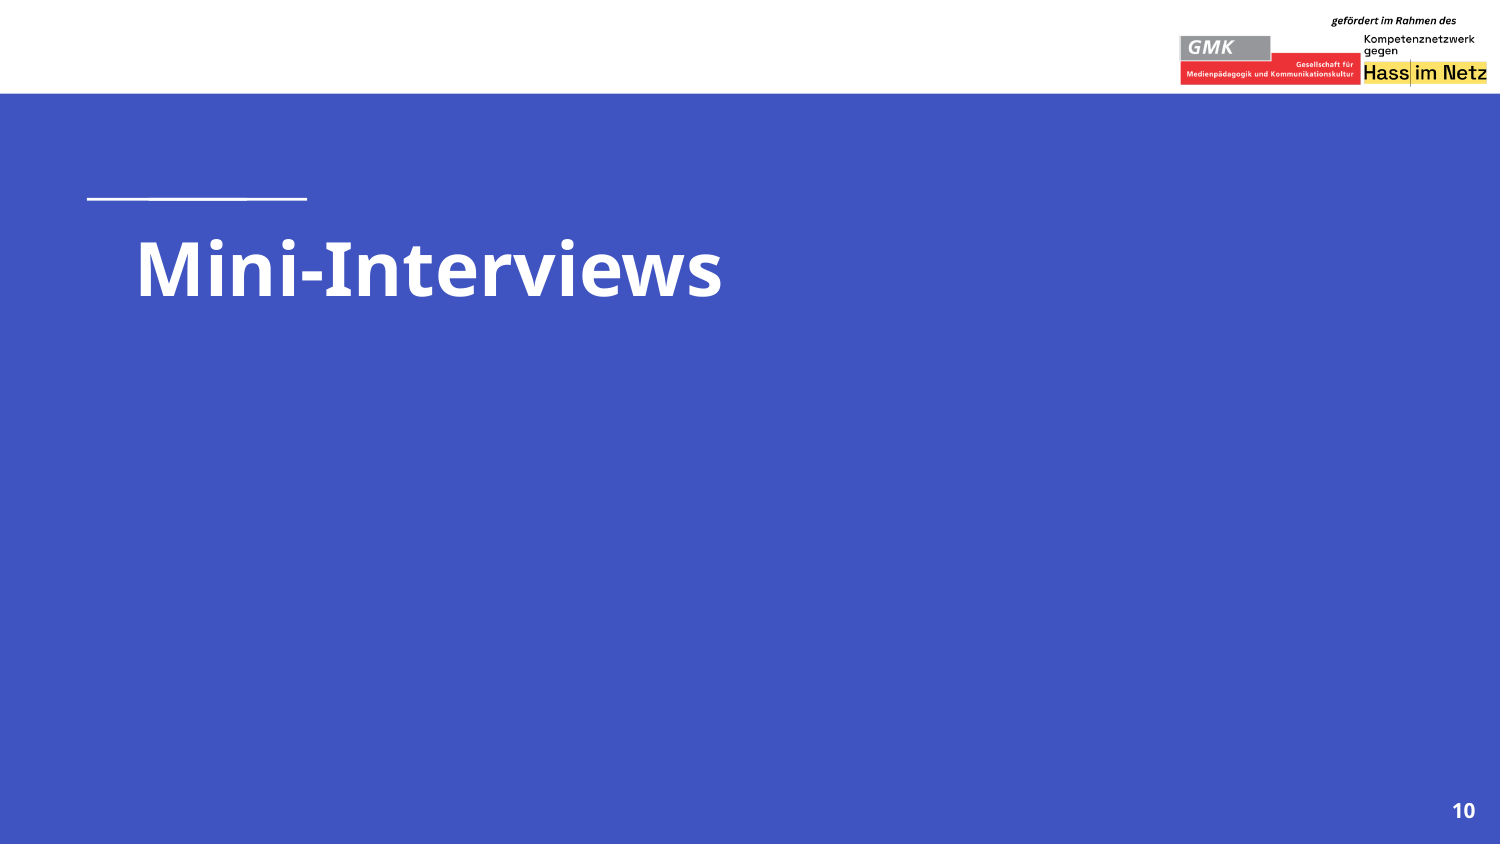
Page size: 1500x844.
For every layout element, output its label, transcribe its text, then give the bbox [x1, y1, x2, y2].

title Mini-Interviews [119, 216, 1381, 466]
text_box 10 [1400, 779, 1491, 844]
picture [1177, 0, 1491, 94]
